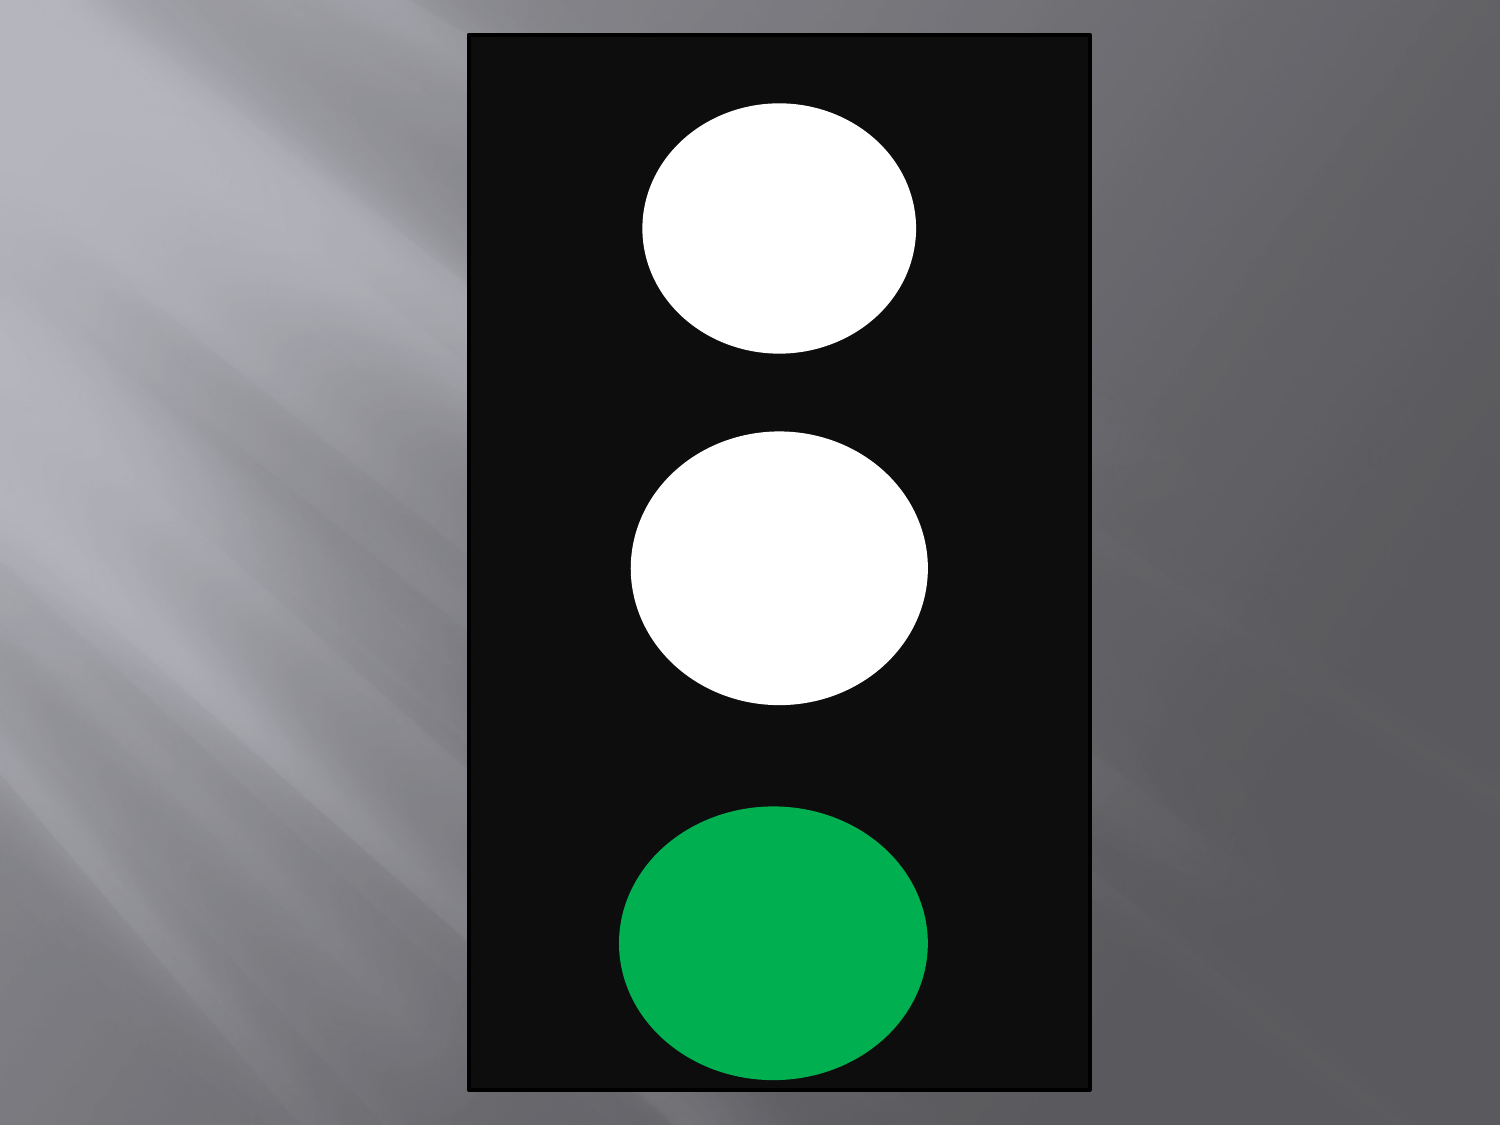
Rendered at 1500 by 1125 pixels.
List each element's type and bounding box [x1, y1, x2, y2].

text_box [630, 431, 928, 706]
text_box [642, 103, 917, 354]
text_box [618, 806, 928, 1081]
text_box [467, 33, 1092, 1092]
